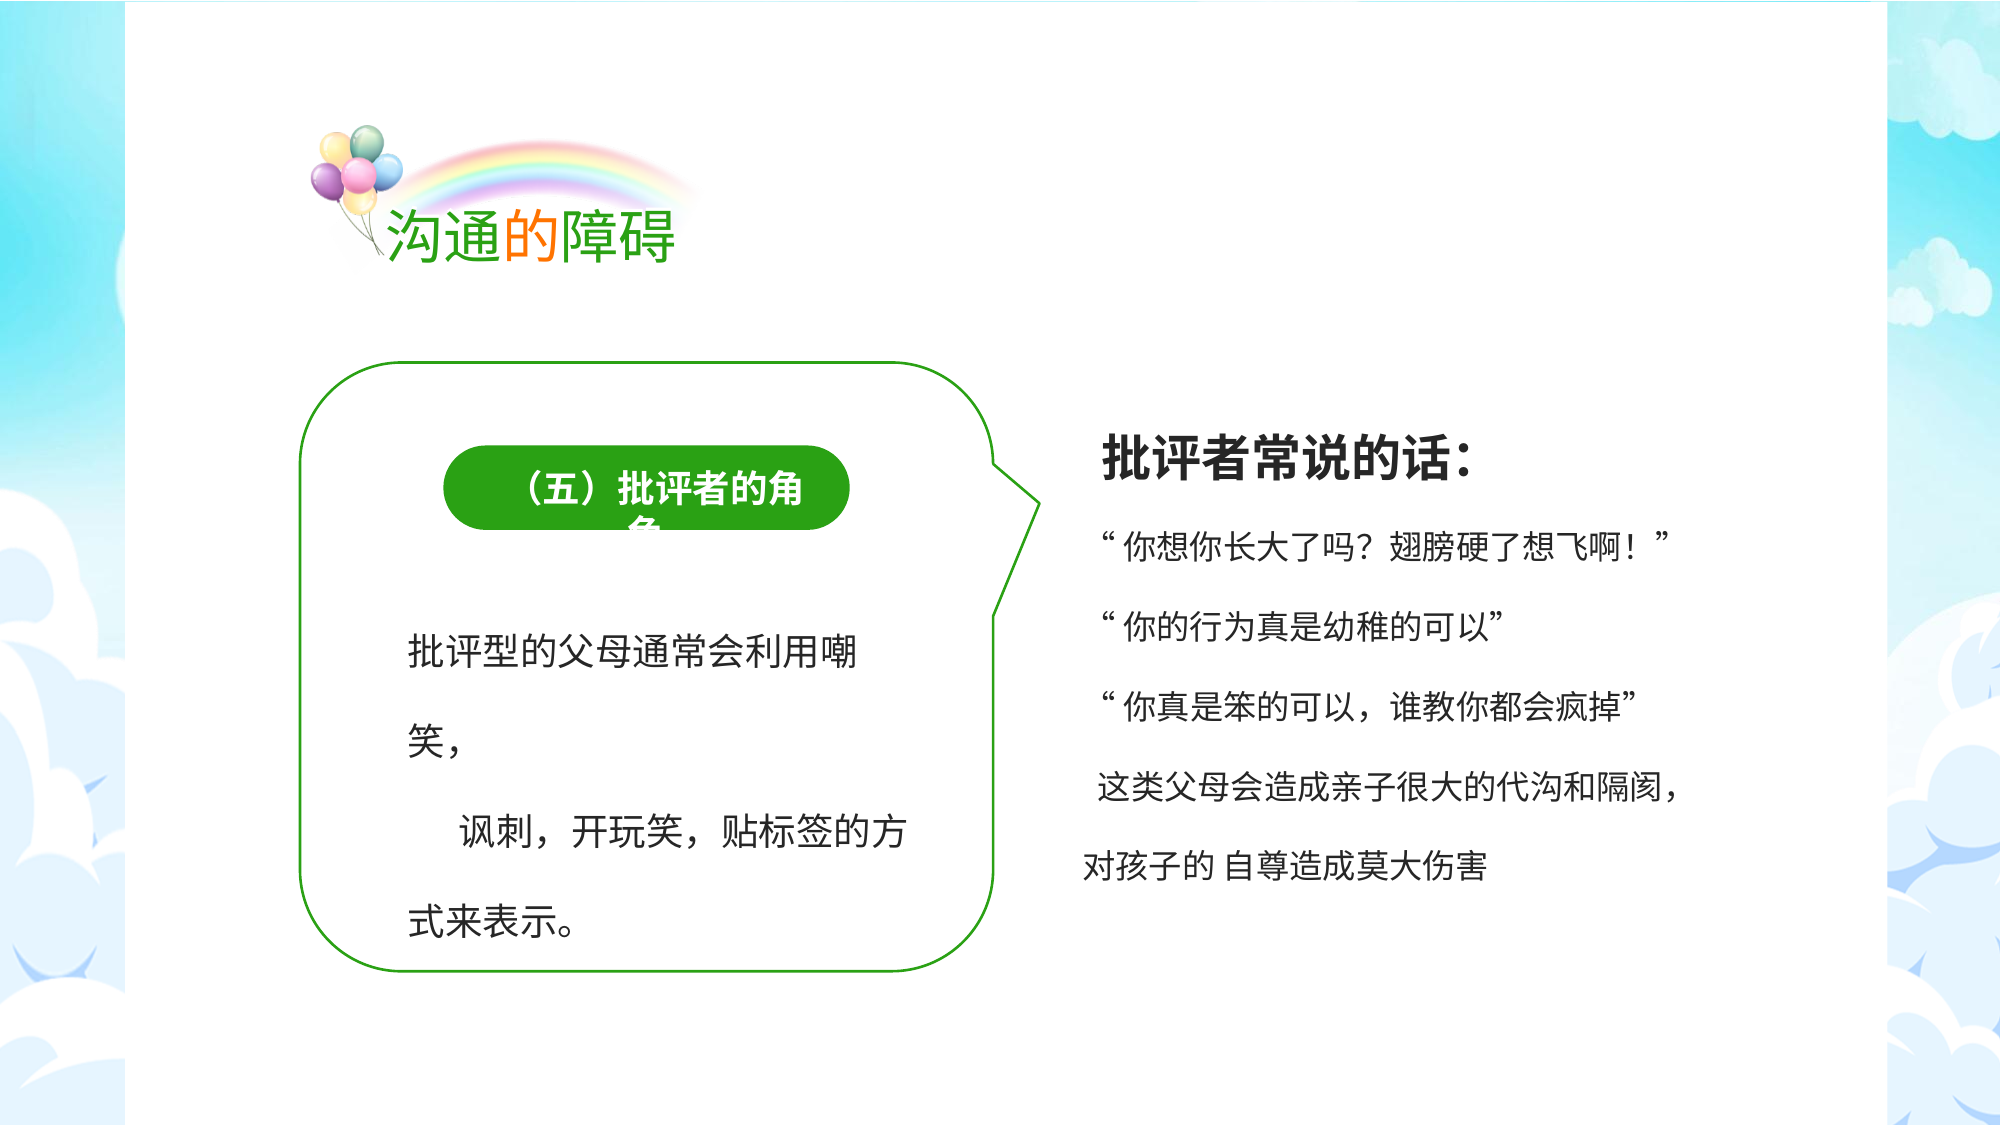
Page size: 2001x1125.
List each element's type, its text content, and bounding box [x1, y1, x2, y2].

text_box 批评型的父母通常会利用嘲笑， 讽刺，开玩笑，贴标签的方式来表示。 [393, 575, 947, 951]
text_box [259, 106, 779, 283]
text_box 批评者常说的话： “你想你长大了吗？翅膀硬了想飞啊！” “你的行为真是幼稚的可以” “你真是笨的可以，谁教你都会疯掉” 这类父母会造成亲子很大的代沟和隔阂，对孩子的 自尊造成莫大伤害 [1067, 358, 1712, 893]
text_box [298, 361, 1041, 973]
picture [0, 0, 2000, 1125]
text_box （五）批评者的角色 [443, 445, 850, 530]
